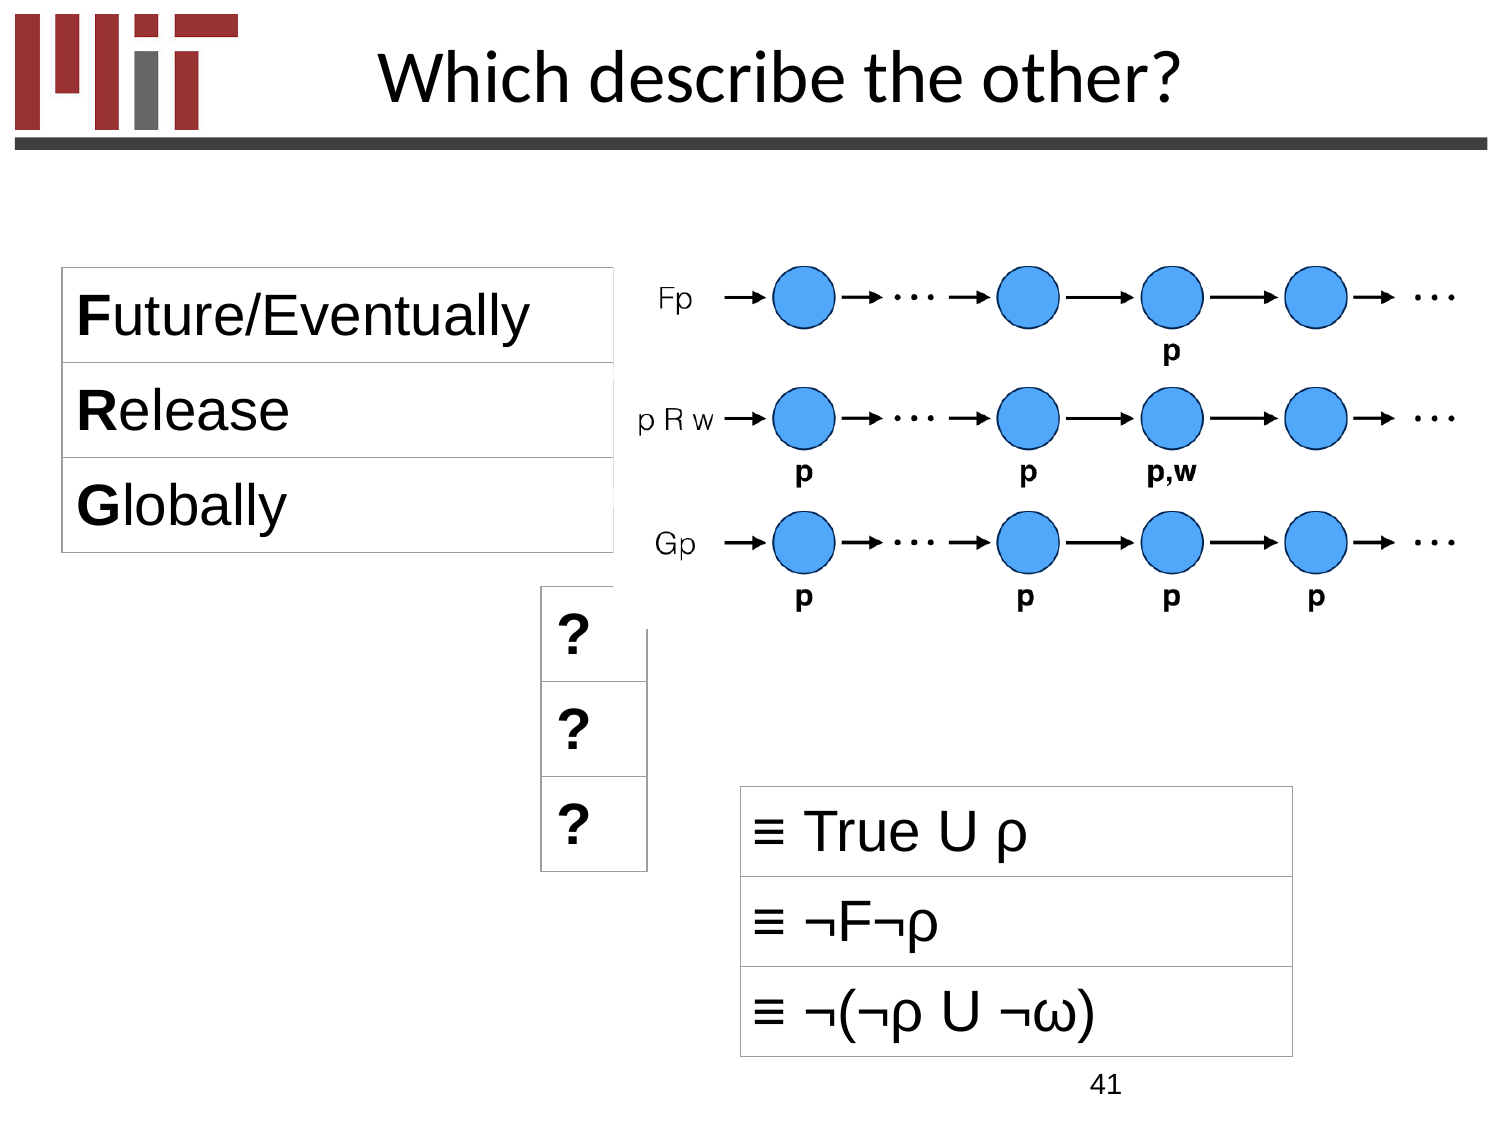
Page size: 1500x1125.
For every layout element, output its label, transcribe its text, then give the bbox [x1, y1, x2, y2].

picture [15, 14, 238, 130]
table_cell ≡ ¬F¬ρ [741, 877, 1292, 966]
picture [613, 238, 1474, 629]
table_cell ? [542, 682, 646, 776]
table_cell Globally [63, 458, 608, 552]
table_cell Release [63, 363, 608, 457]
table_header ? [542, 587, 646, 681]
table_header ≡ True U ρ [741, 787, 1292, 876]
title Which describe the other? [237, 15, 1325, 130]
table_cell ≡ ¬(¬ρ U ¬ω) [741, 967, 1292, 1056]
table_header Future/Eventually [63, 268, 608, 362]
table_cell ? [542, 777, 646, 871]
slide_number 41 [1074, 1052, 1425, 1113]
